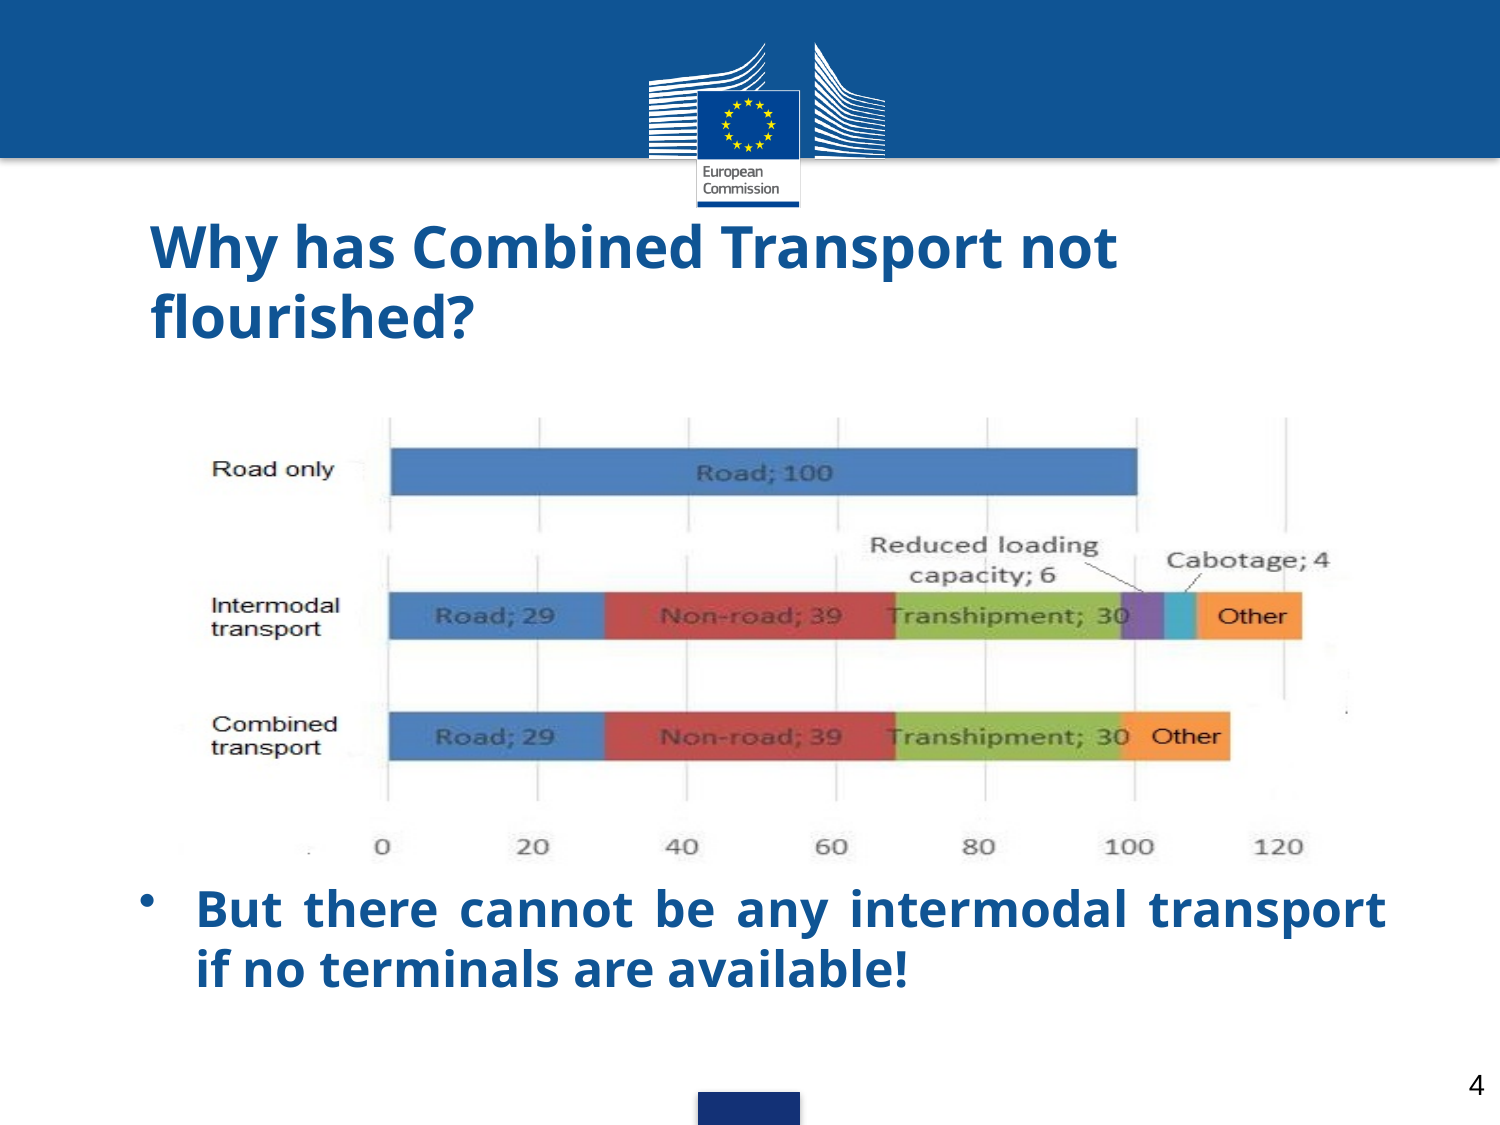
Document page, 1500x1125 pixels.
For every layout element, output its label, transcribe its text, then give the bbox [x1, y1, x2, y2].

list But there cannot be any intermodal transport if no terminals are available! [123, 869, 1403, 1024]
title Why has Combined Transport not flourished? [76, 219, 1427, 386]
picture [649, 42, 885, 208]
slide_number 4 [1376, 1058, 1500, 1125]
picture [159, 385, 1365, 880]
